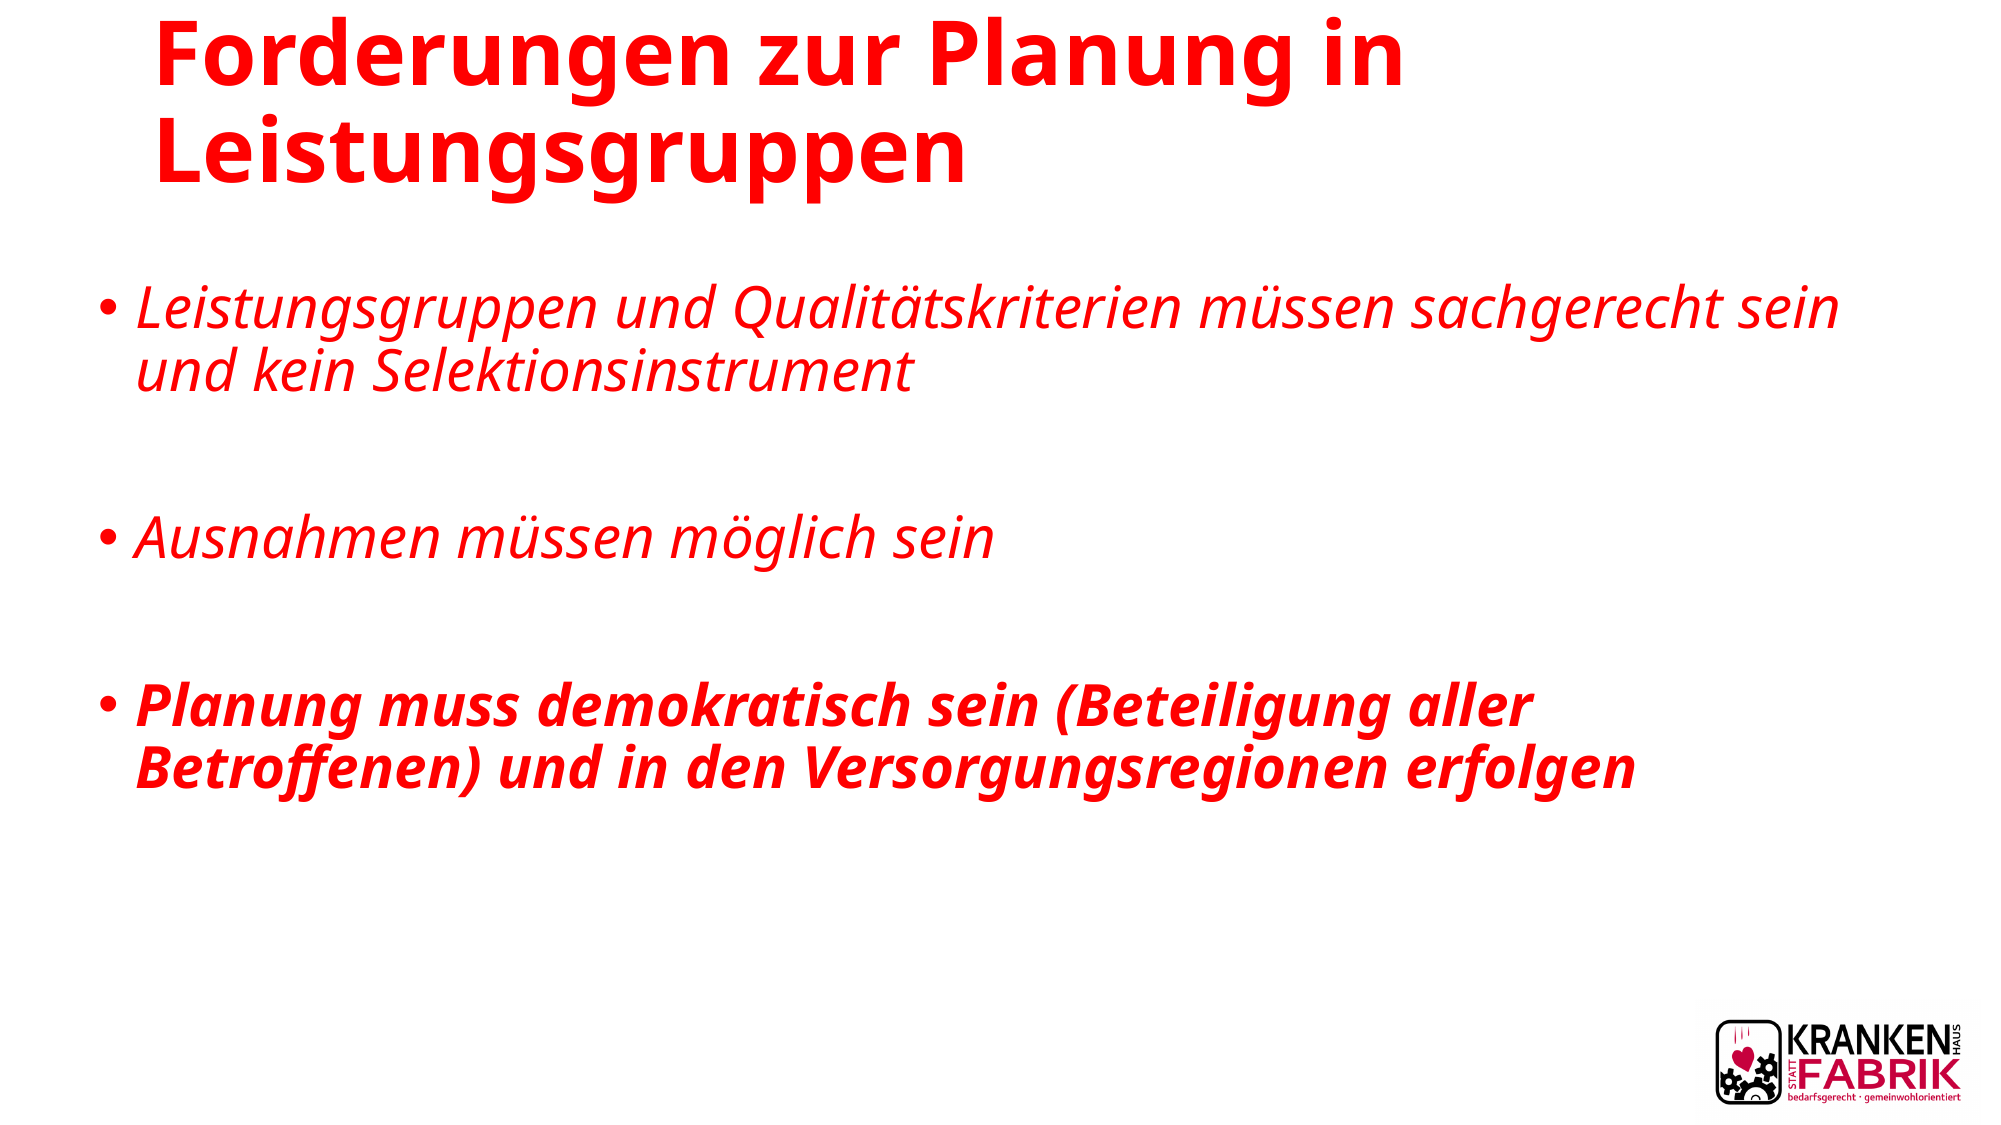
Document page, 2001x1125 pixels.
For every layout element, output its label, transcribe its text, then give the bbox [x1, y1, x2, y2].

list Leistungsgruppen und Qualitätskriterien müssen sachgerecht sein und kein Selektionsinstrument Ausnahmen müssen möglich sein Planung muss demokratisch sein (Beteiligung aller Betroffenen) und in den Versorgungsregionen erfolgen [83, 271, 1883, 1087]
picture [1695, 999, 1981, 1125]
title Forderungen zur Planung in Leistungsgruppen [137, 0, 1916, 210]
